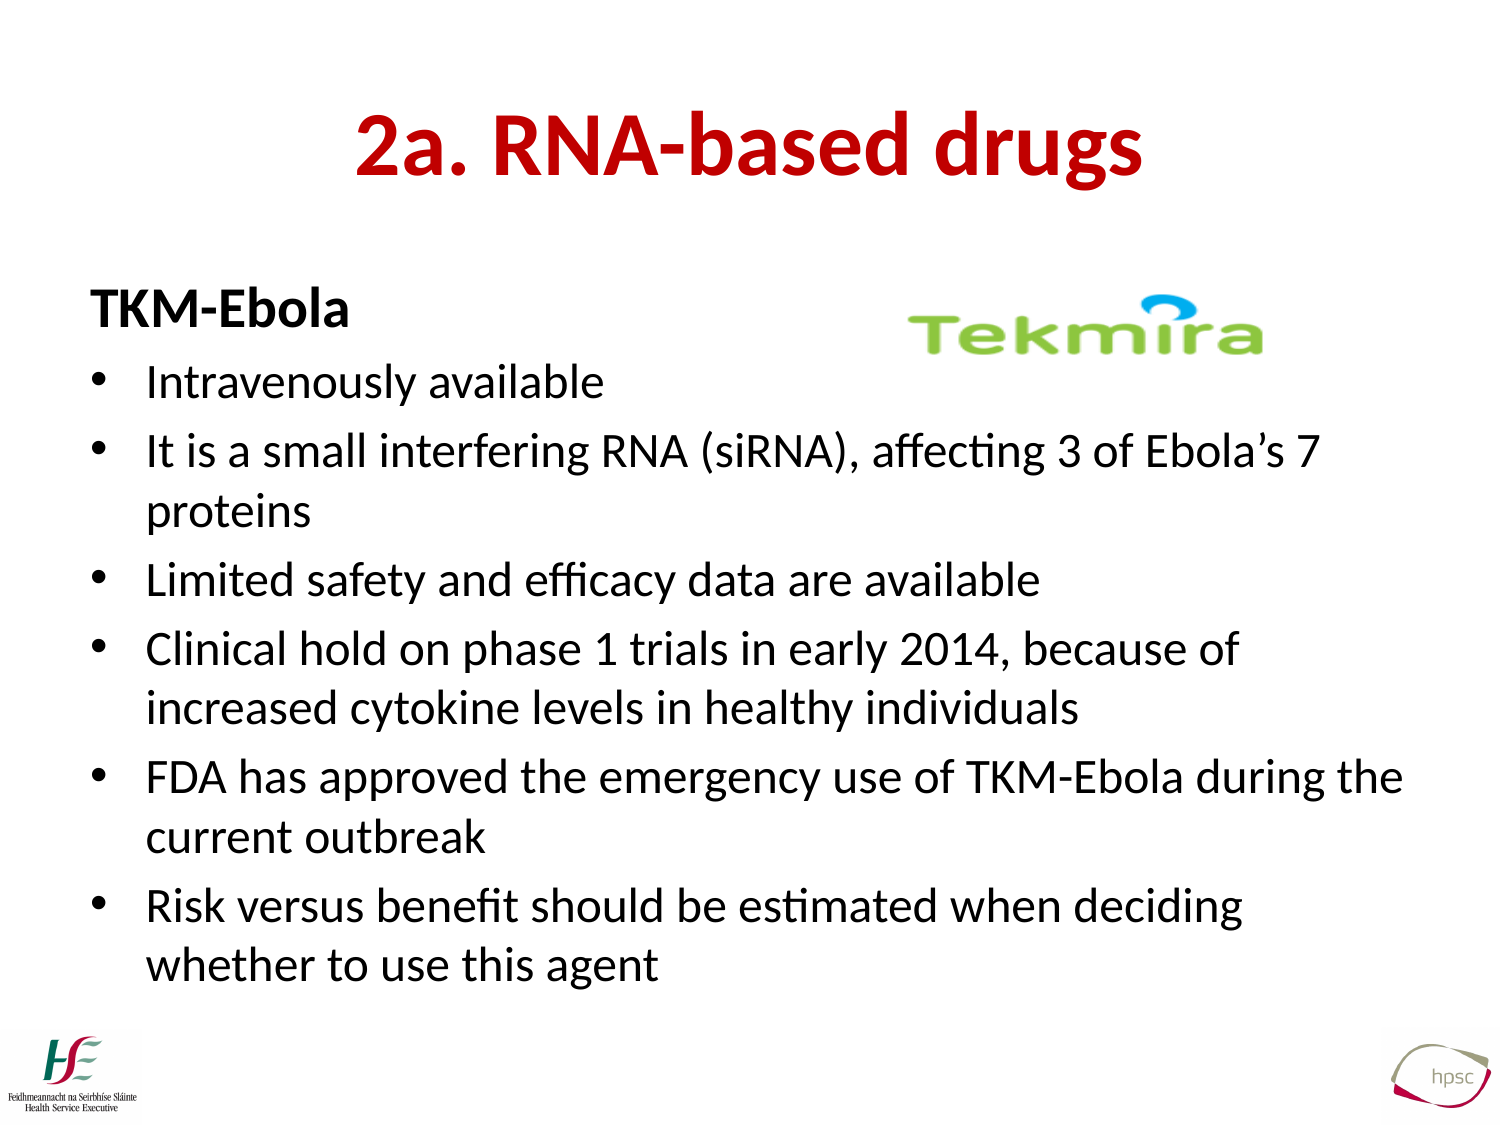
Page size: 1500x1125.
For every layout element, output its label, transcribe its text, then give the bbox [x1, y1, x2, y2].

picture [0, 1029, 142, 1125]
picture [1381, 1026, 1500, 1125]
title 2a. RNA-based drugs [75, 45, 1425, 233]
list TKM-Ebola Intravenously available It is a small interfering RNA (siRNA), affecting 3 of Ebola’s 7 proteins Limited safety and efficacy data are available Clinical hold on phase 1 trials in early 2014, because of increased cytokine levels in healthy individuals FDA has approved the emergency use of TKM-Ebola during the current outbreak Risk versus benefit should be estimated when deciding whether to use this agent [75, 262, 1425, 1005]
picture [891, 290, 1292, 366]
